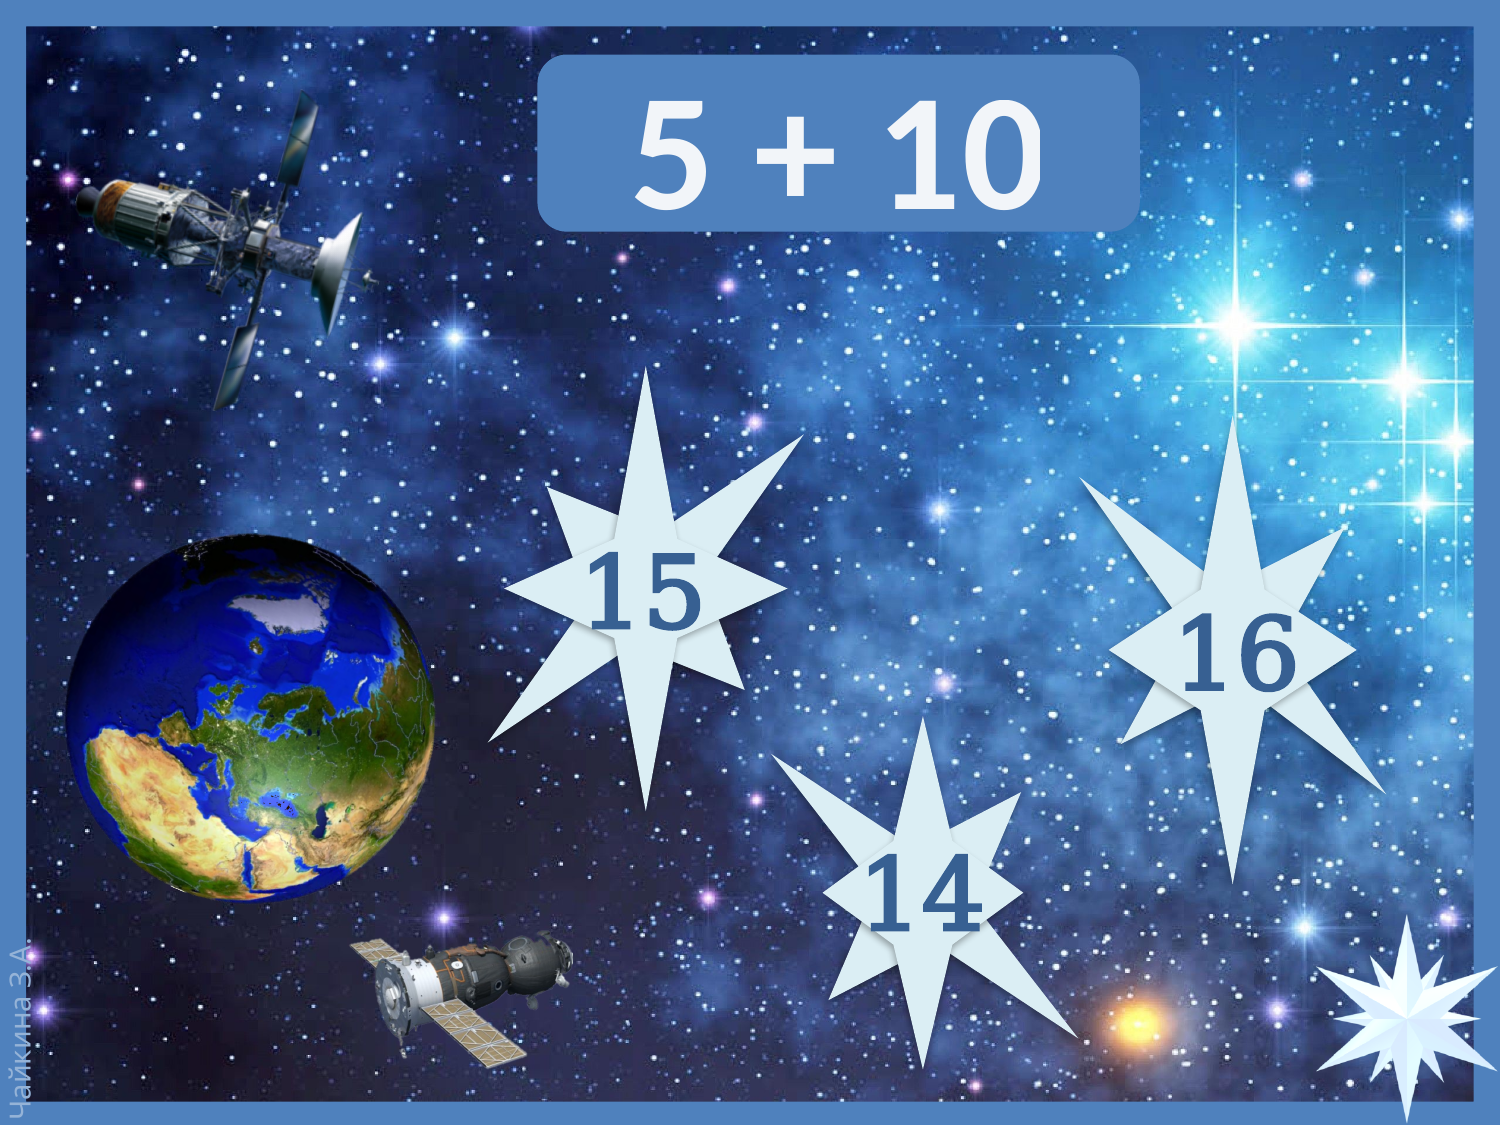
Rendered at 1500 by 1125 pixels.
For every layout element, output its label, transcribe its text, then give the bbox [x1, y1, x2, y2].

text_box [715, 715, 1135, 1070]
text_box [424, 365, 867, 812]
picture [1, 27, 1499, 1125]
text_box 5 + 10 [535, 52, 1142, 234]
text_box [1076, 414, 1389, 885]
